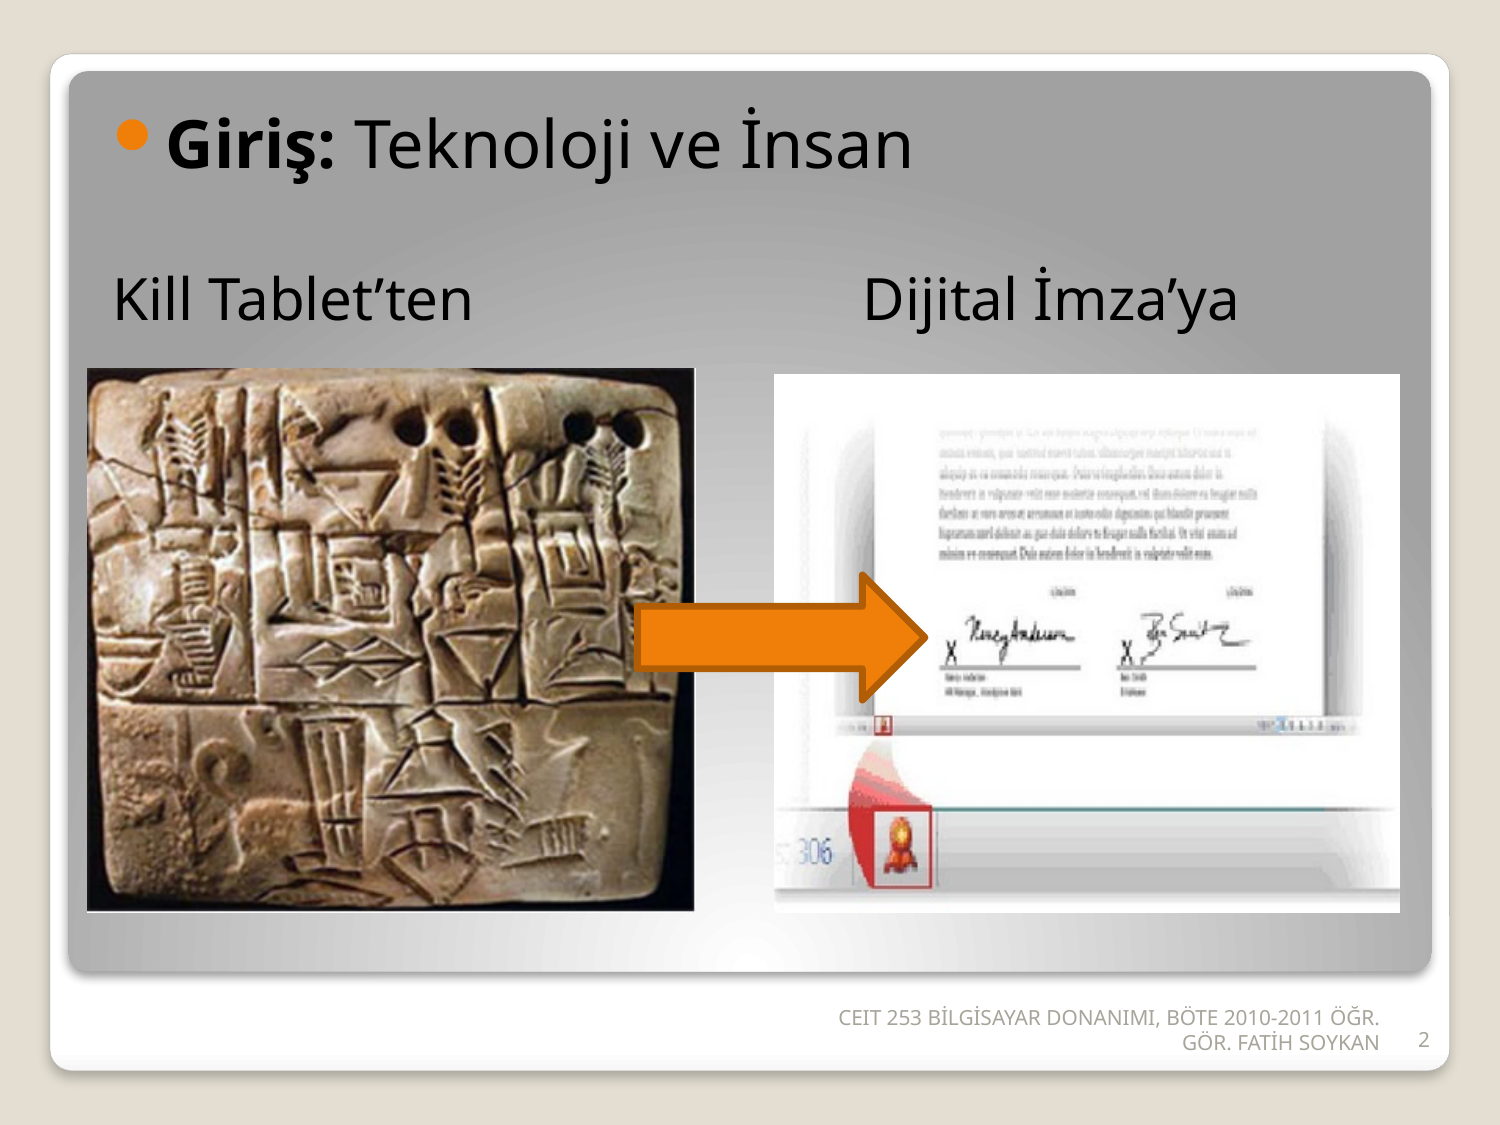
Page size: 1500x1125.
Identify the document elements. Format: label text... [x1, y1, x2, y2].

list Giriş: Teknoloji ve İnsan Kill Tablet’ten Dijital İmza’ya [82, 86, 1425, 774]
slide_number 2 [1395, 1002, 1445, 1063]
picture [774, 374, 1401, 913]
picture [87, 368, 696, 913]
footer CEIT 253 BİLGİSAYAR DONANIMI, BÖTE 2010-2011 ÖĞR. GÖR. FATİH SOYKAN [800, 1002, 1395, 1063]
text_box [703, 602, 767, 673]
